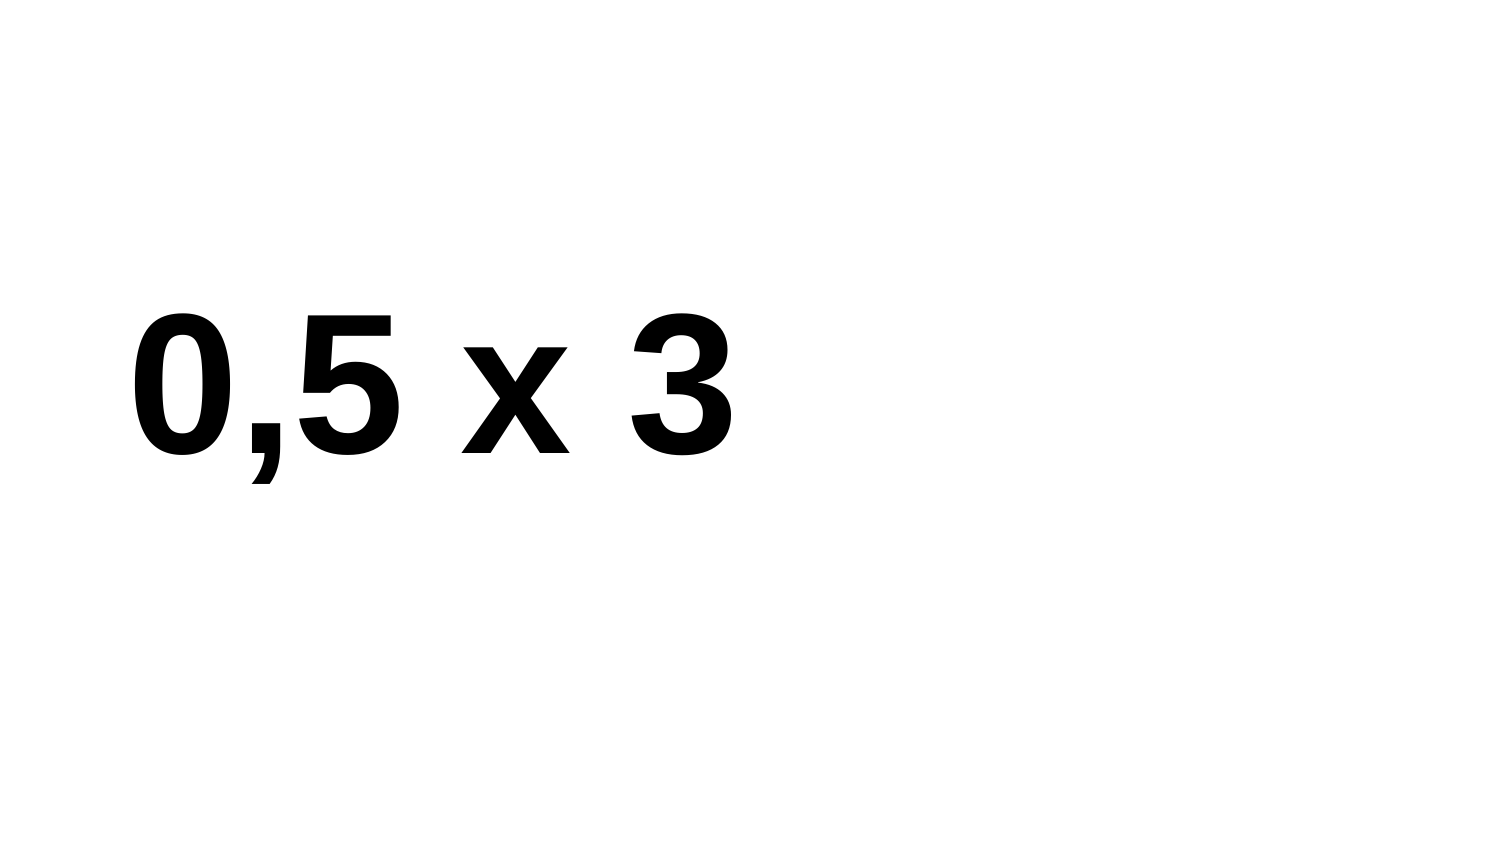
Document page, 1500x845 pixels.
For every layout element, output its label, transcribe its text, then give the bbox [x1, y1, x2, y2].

text_box 0,5 x 3 [112, 317, 1388, 509]
